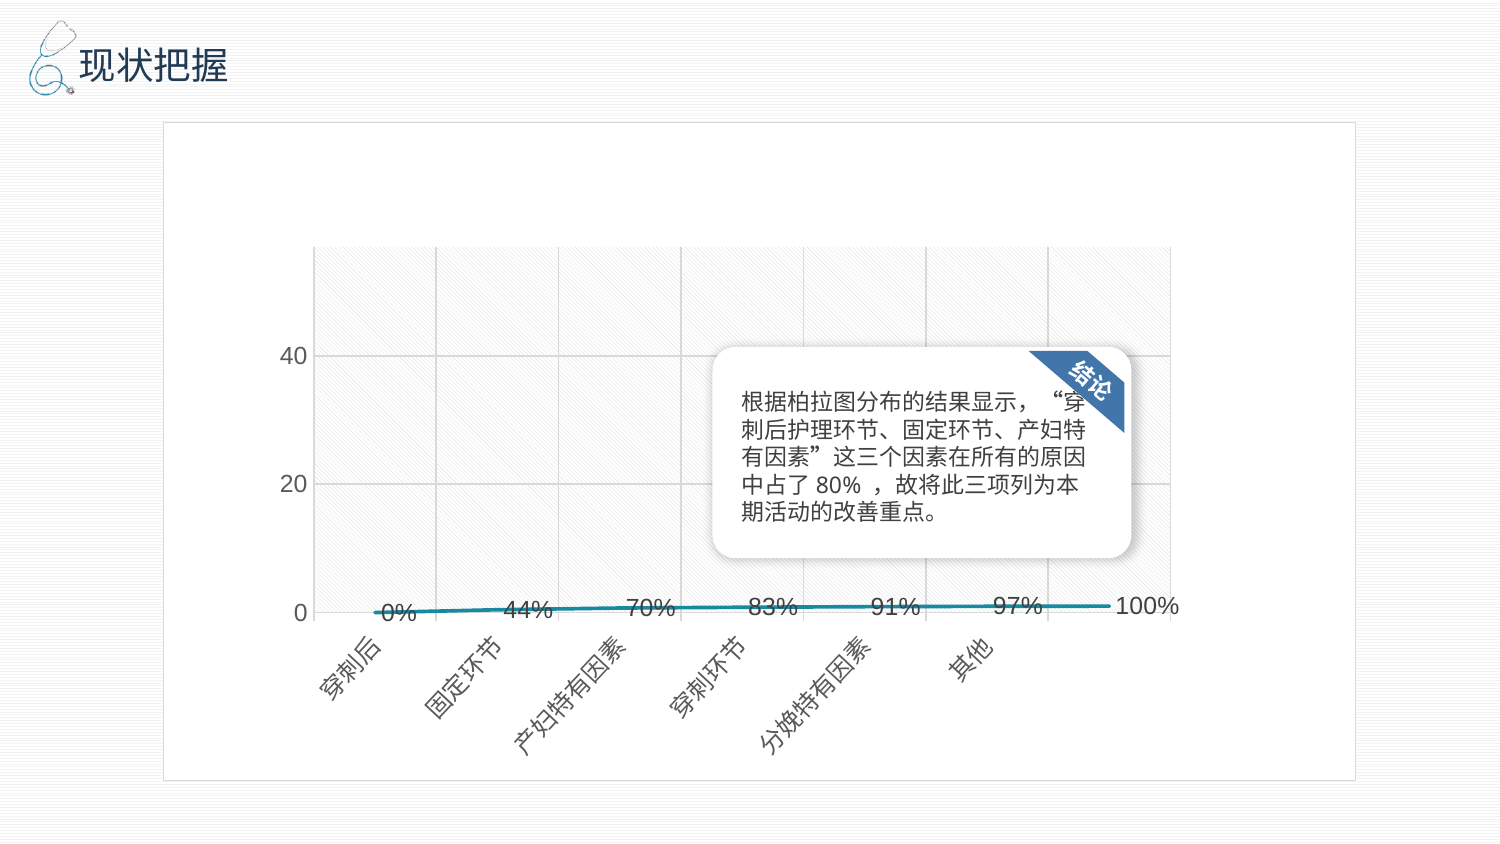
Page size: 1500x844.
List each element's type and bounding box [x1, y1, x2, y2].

chart [162, 121, 1357, 782]
text_box [712, 346, 1132, 559]
picture [12, 13, 101, 102]
